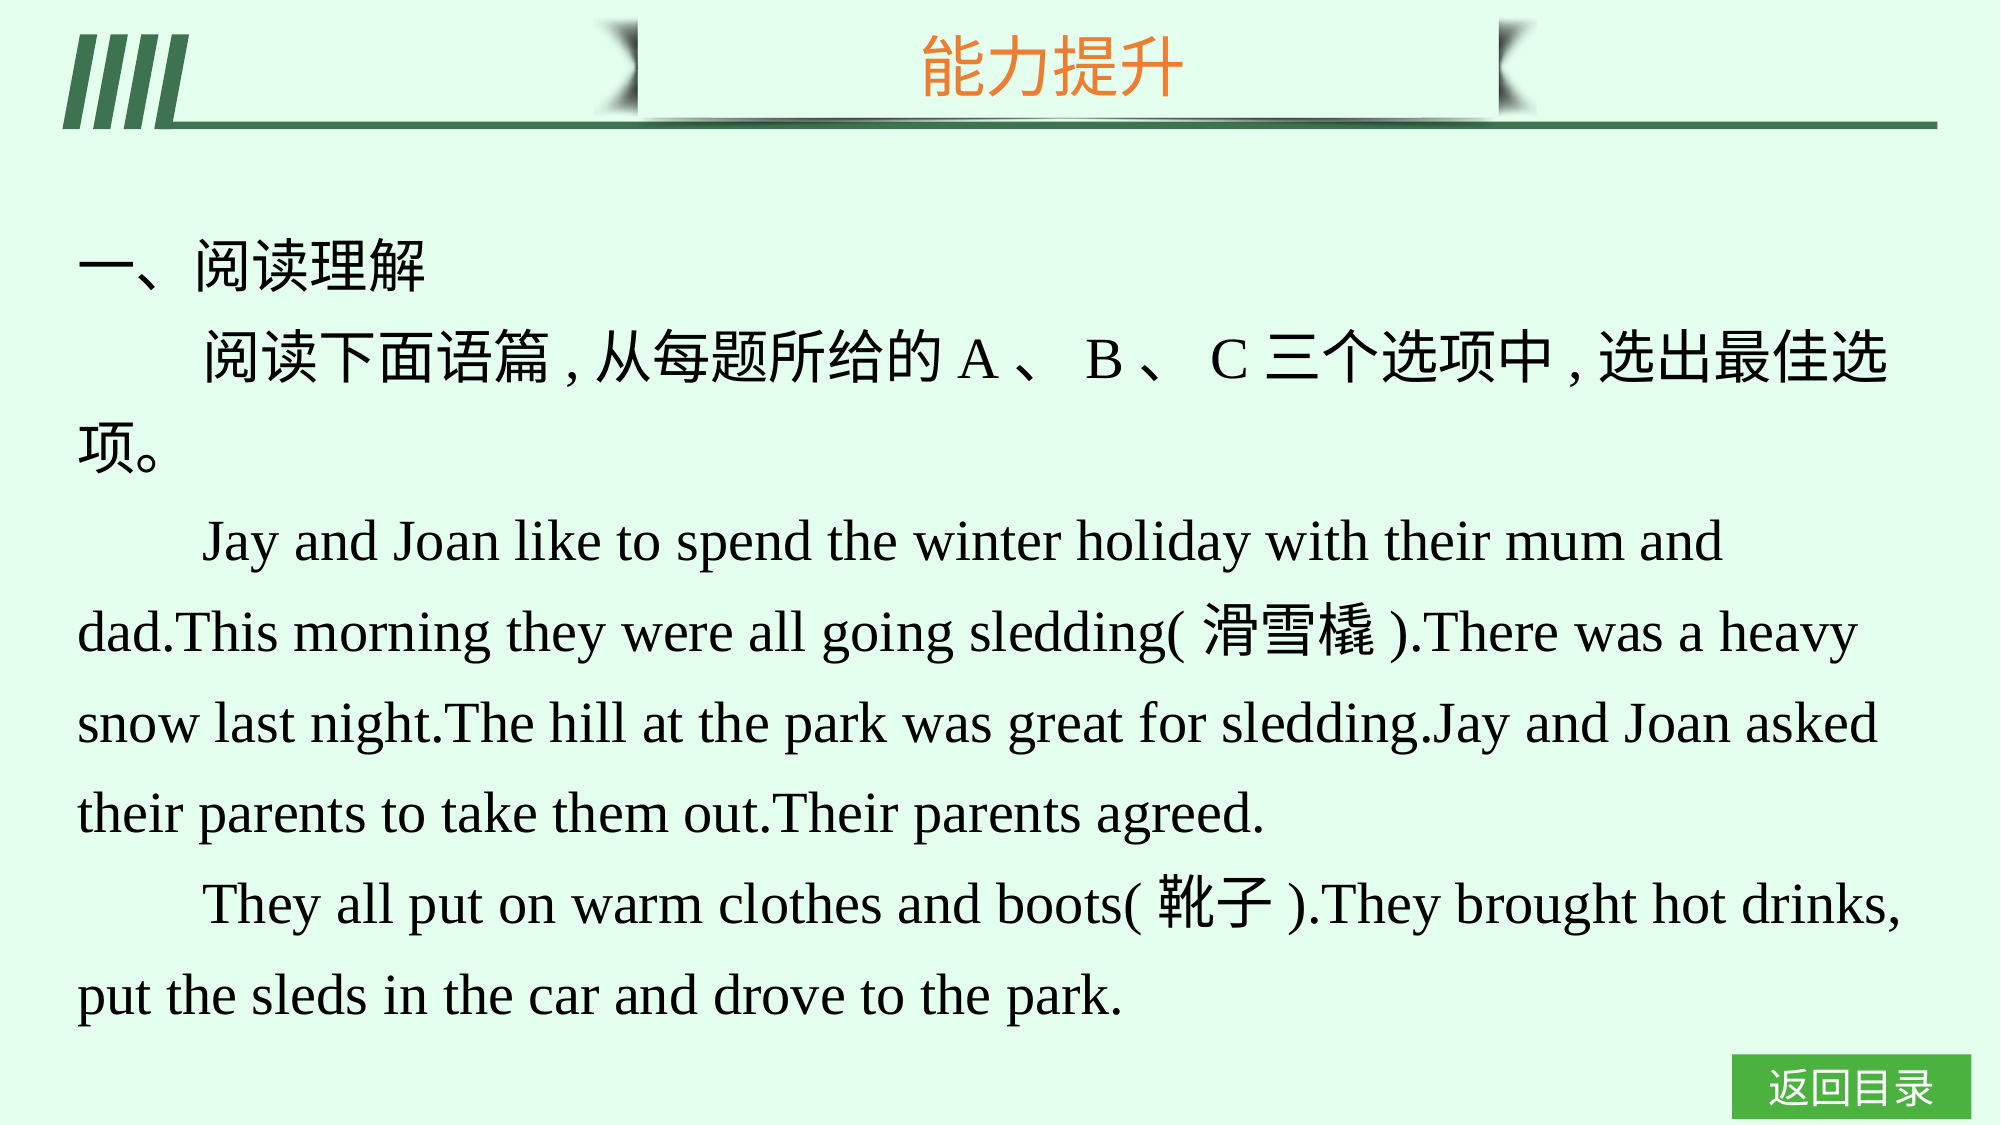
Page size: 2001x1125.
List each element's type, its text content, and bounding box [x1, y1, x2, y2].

text_box 一、阅读理解 阅读下面语篇,从每题所给的A、B、C三个选项中,选出最佳选项。 Jay and Joan like to spend the winter holiday with their mum and dad.This morning they were all going sledding(滑雪橇).There was a heavy snow last night.The hill at the park was great for sledding.Jay and Joan asked their parents to take them out.Their parents agreed. They all put on warm clothes and boots(靴子).They brought hot drinks, put the sleds in the car and drove to the park. [62, 200, 1938, 1034]
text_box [62, 34, 1938, 130]
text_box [594, 16, 1537, 127]
